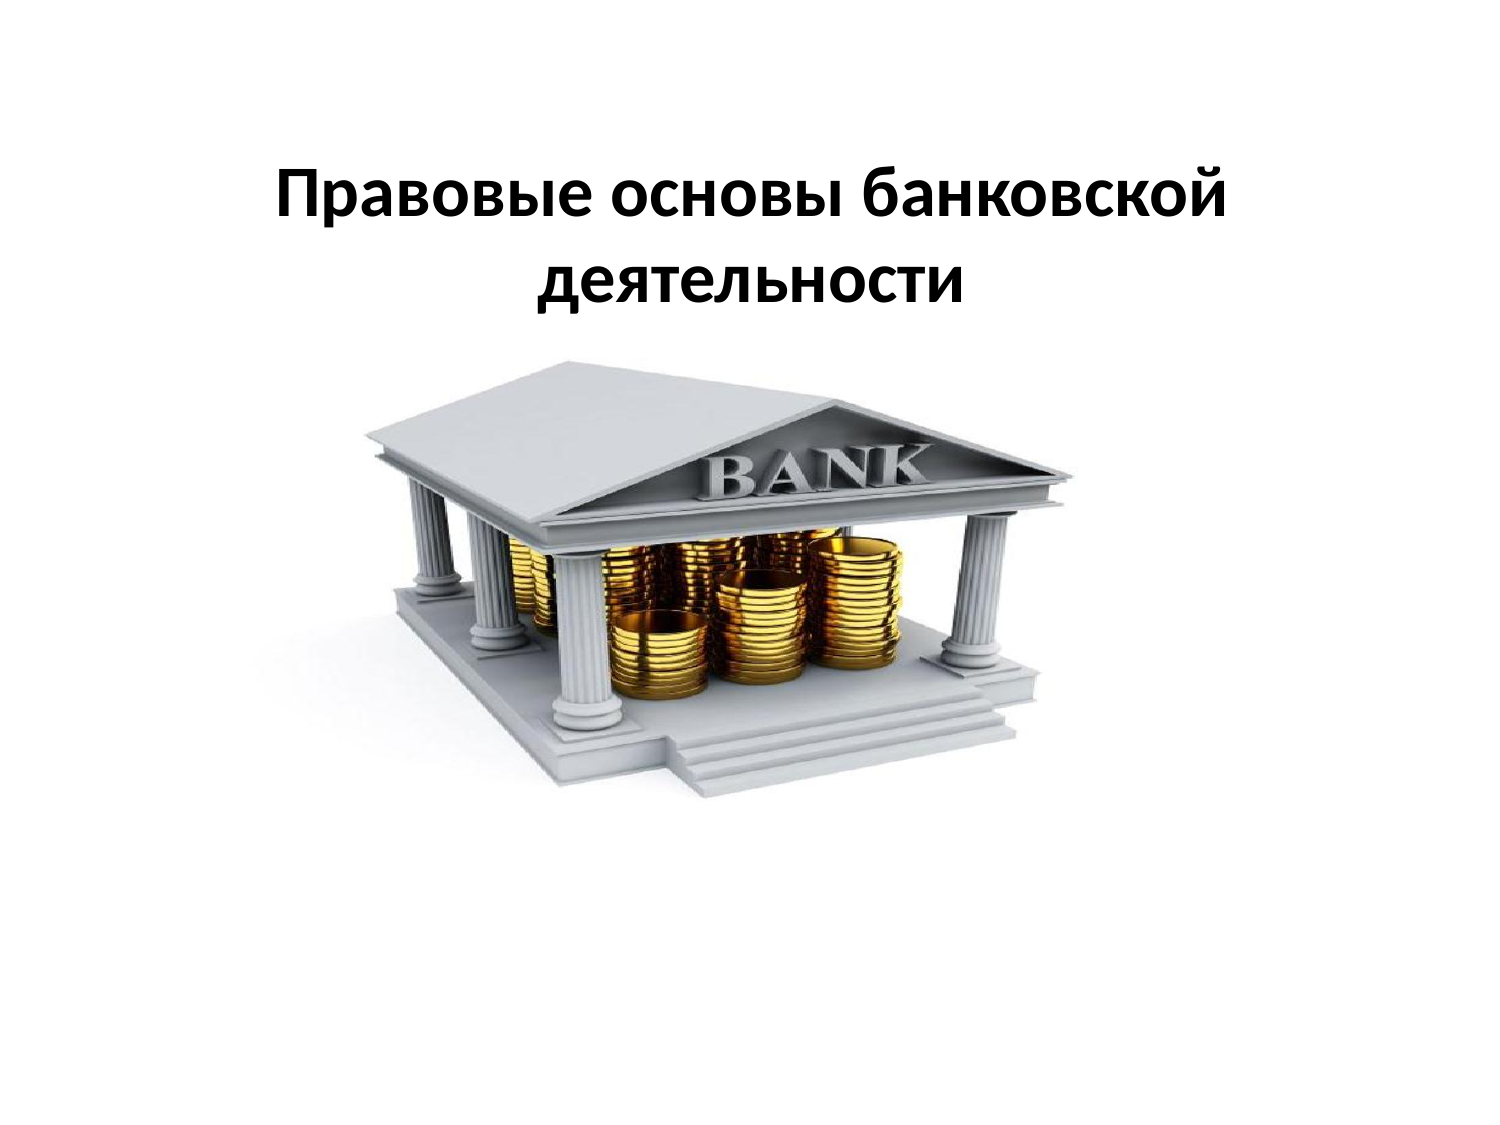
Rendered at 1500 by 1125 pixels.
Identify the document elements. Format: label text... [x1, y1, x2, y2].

subtitle [74, 263, 1425, 916]
title Правовые основы банковской деятельности [77, 137, 1427, 326]
picture [224, 341, 1372, 838]
